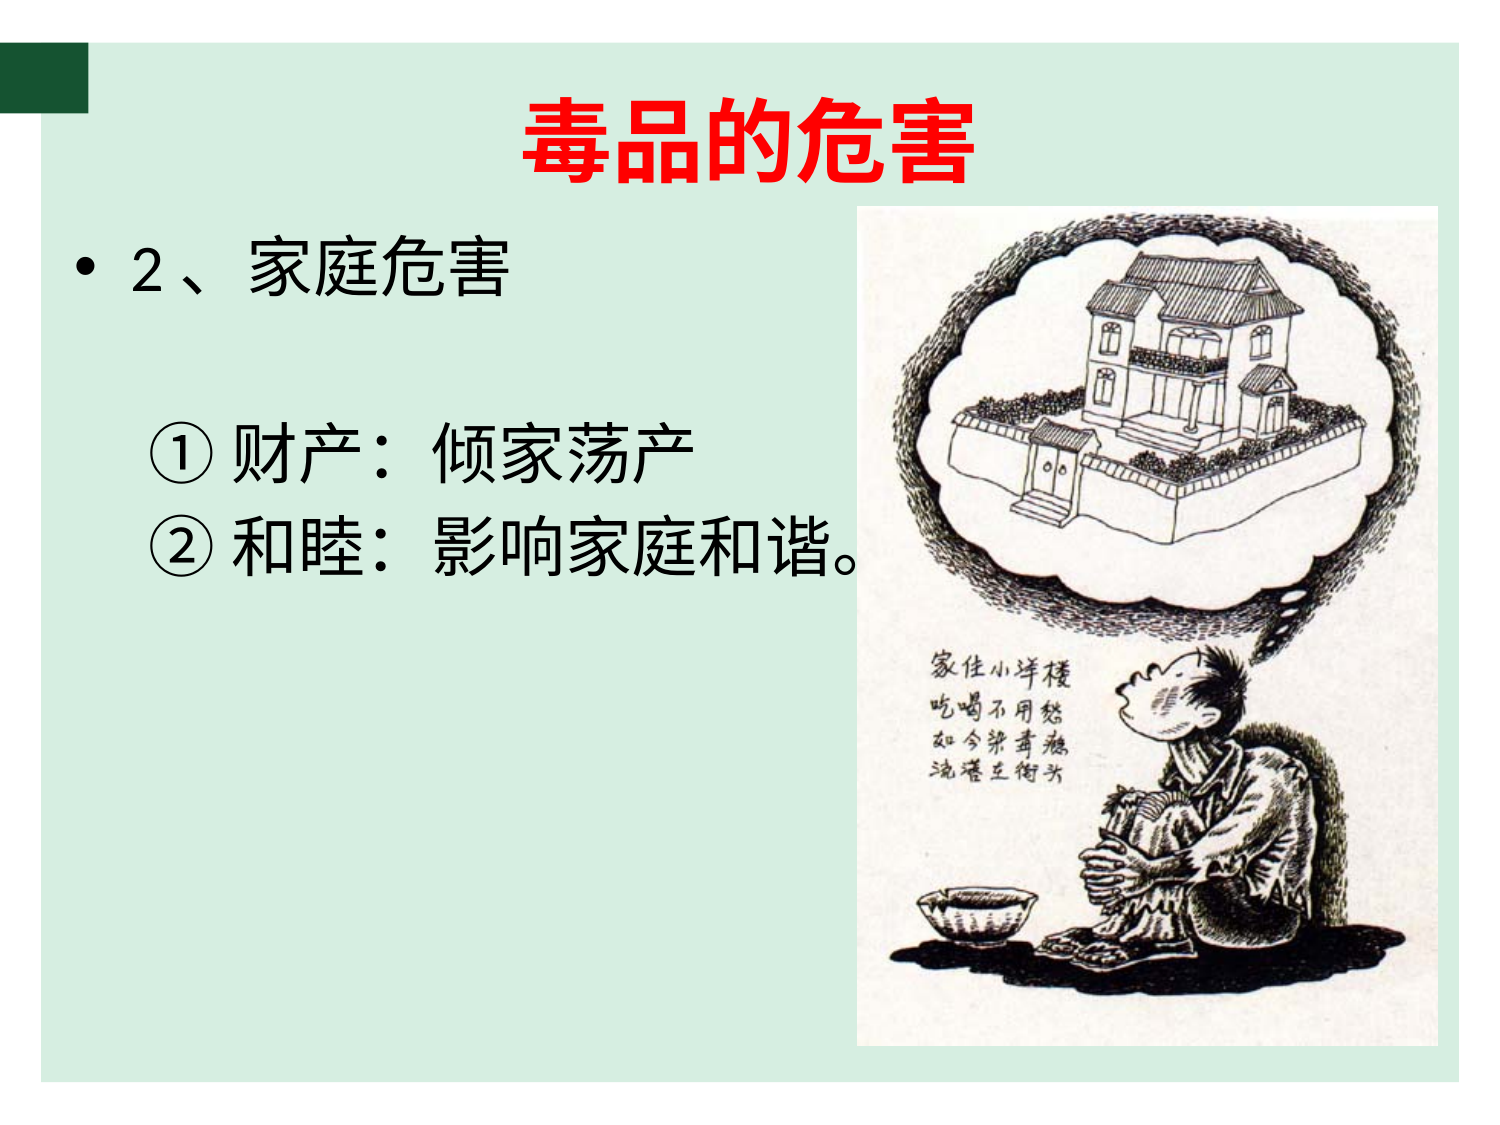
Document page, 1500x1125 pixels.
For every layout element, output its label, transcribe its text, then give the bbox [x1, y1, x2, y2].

title 毒品的危害 [75, 45, 1425, 217]
list 2、家庭危害 ①财产：倾家荡产 ②和睦：影响家庭和谐。 [58, 217, 856, 658]
picture [856, 206, 1438, 1046]
